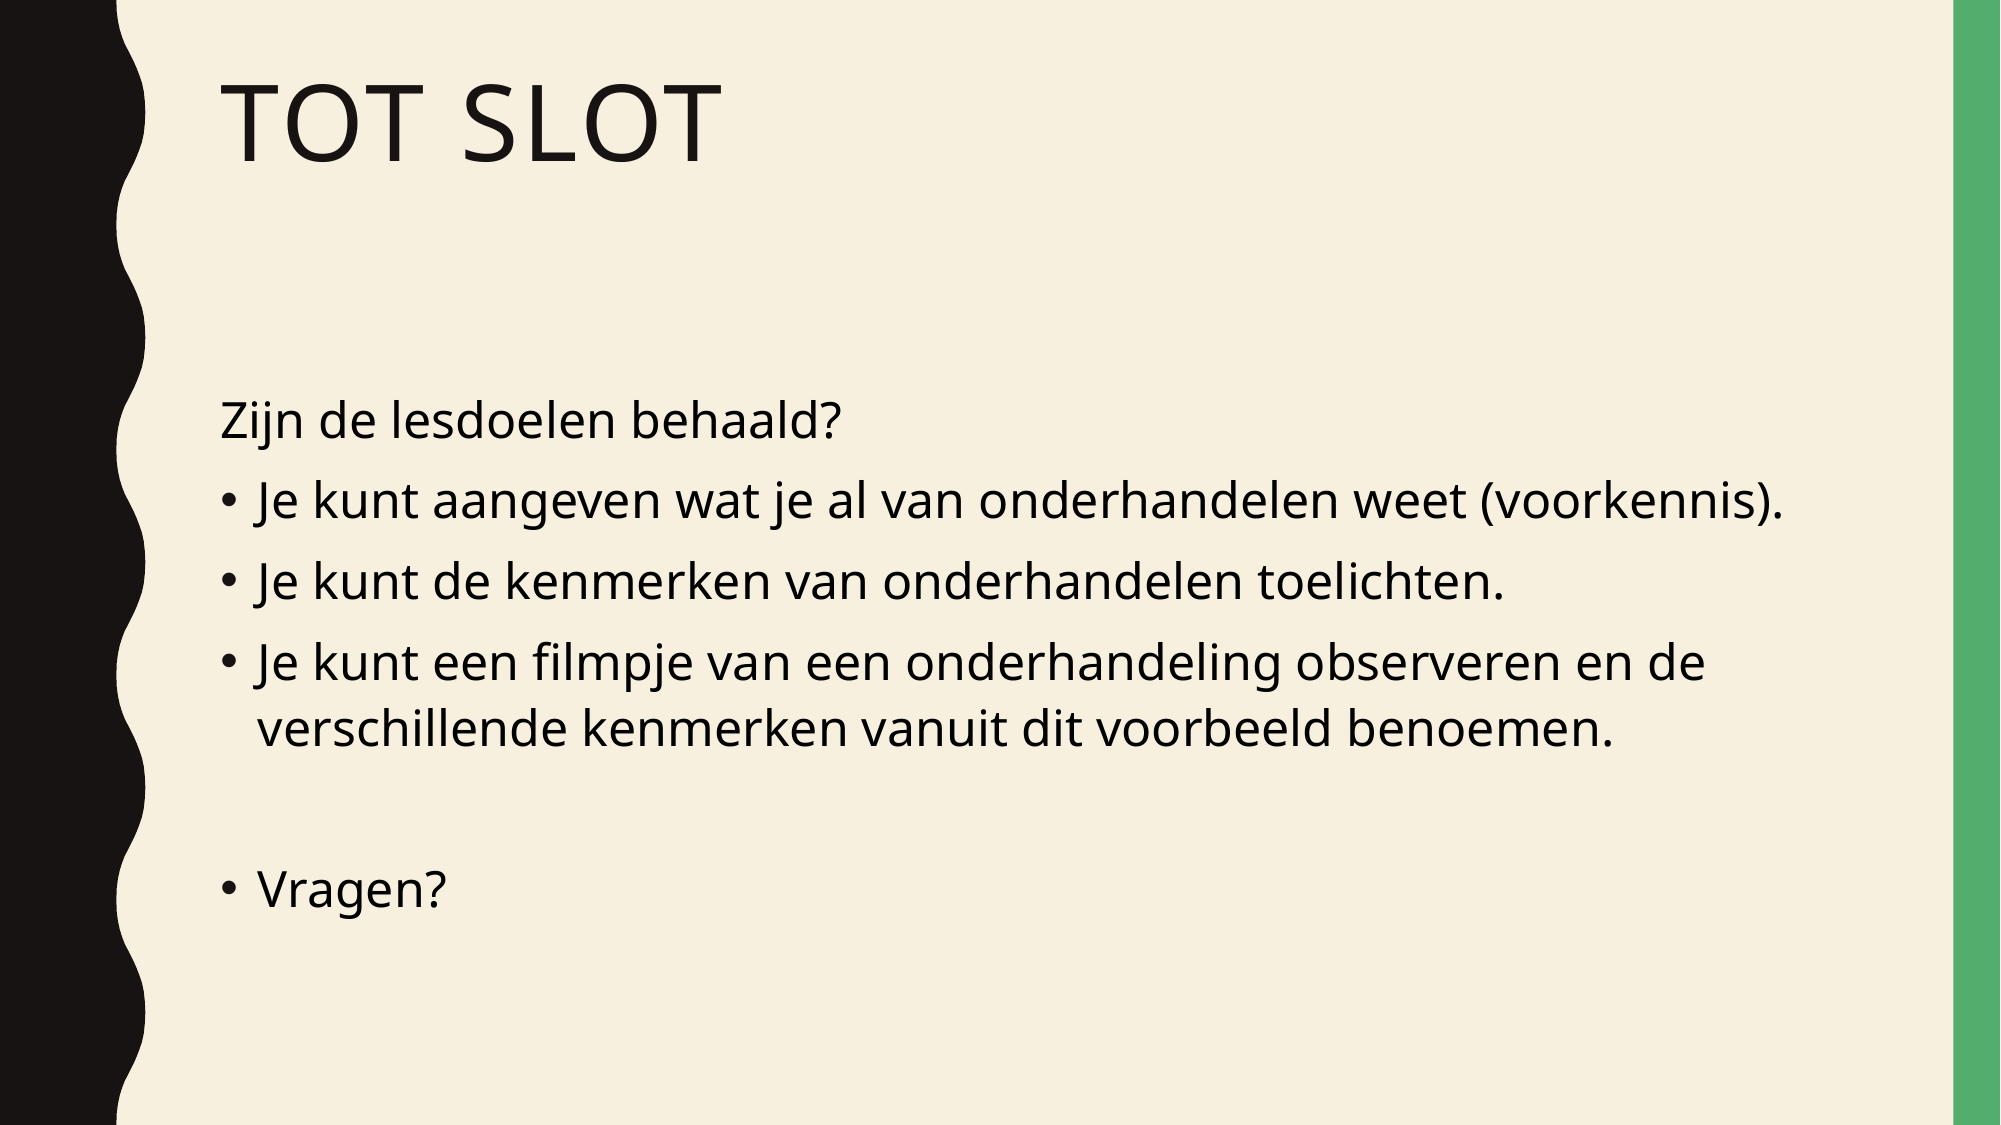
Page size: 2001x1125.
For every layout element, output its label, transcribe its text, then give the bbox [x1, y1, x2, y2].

title Tot slot [205, 62, 1875, 308]
list Zijn de lesdoelen behaald? Je kunt aangeven wat je al van onderhandelen weet (voorkennis). Je kunt de kenmerken van onderhandelen toelichten. Je kunt een filmpje van een onderhandeling observeren en de verschillende kenmerken vanuit dit voorbeeld benoemen. Vragen? [205, 375, 1875, 965]
